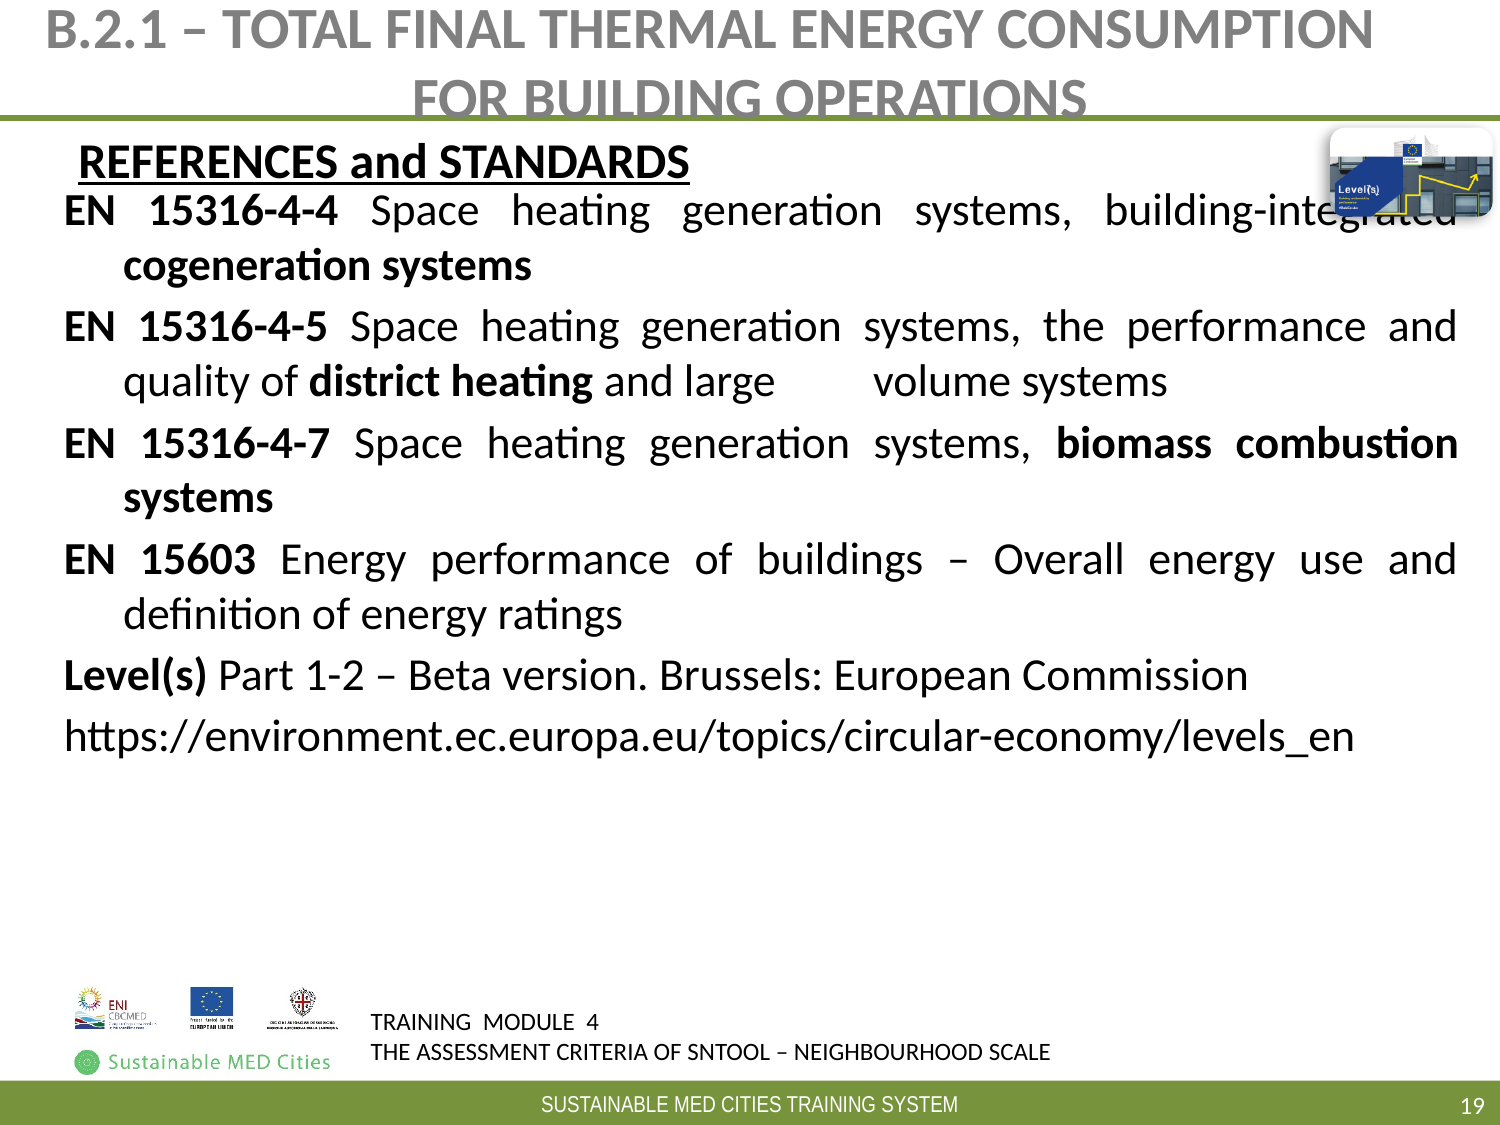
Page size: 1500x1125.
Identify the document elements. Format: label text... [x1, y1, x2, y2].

text_box EN 15316-4-4 Space heating generation systems, building-integrated cogeneration systems EN 15316-4-5 Space heating generation systems, the performance and quality of district heating and large volume systems EN 15316-4-7 Space heating generation systems, biomass combustion systems EN 15603 Energy performance of buildings – Overall energy use and definition of energy ratings Level(s) Part 1-2 – Beta version. Brussels: European Commission https://environment.ec.europa.eu/topics/circular-economy/levels_en [48, 172, 1474, 769]
picture [1329, 127, 1493, 217]
title B.2.1 – TOTAL FINAL THERMAL ENERGY CONSUMPTION FOR BUILDING OPERATIONS [0, 0, 1500, 121]
picture [62, 978, 356, 1080]
list REFERENCES and STANDARDS [63, 120, 1414, 172]
slide_number 19 [1399, 1074, 1500, 1125]
